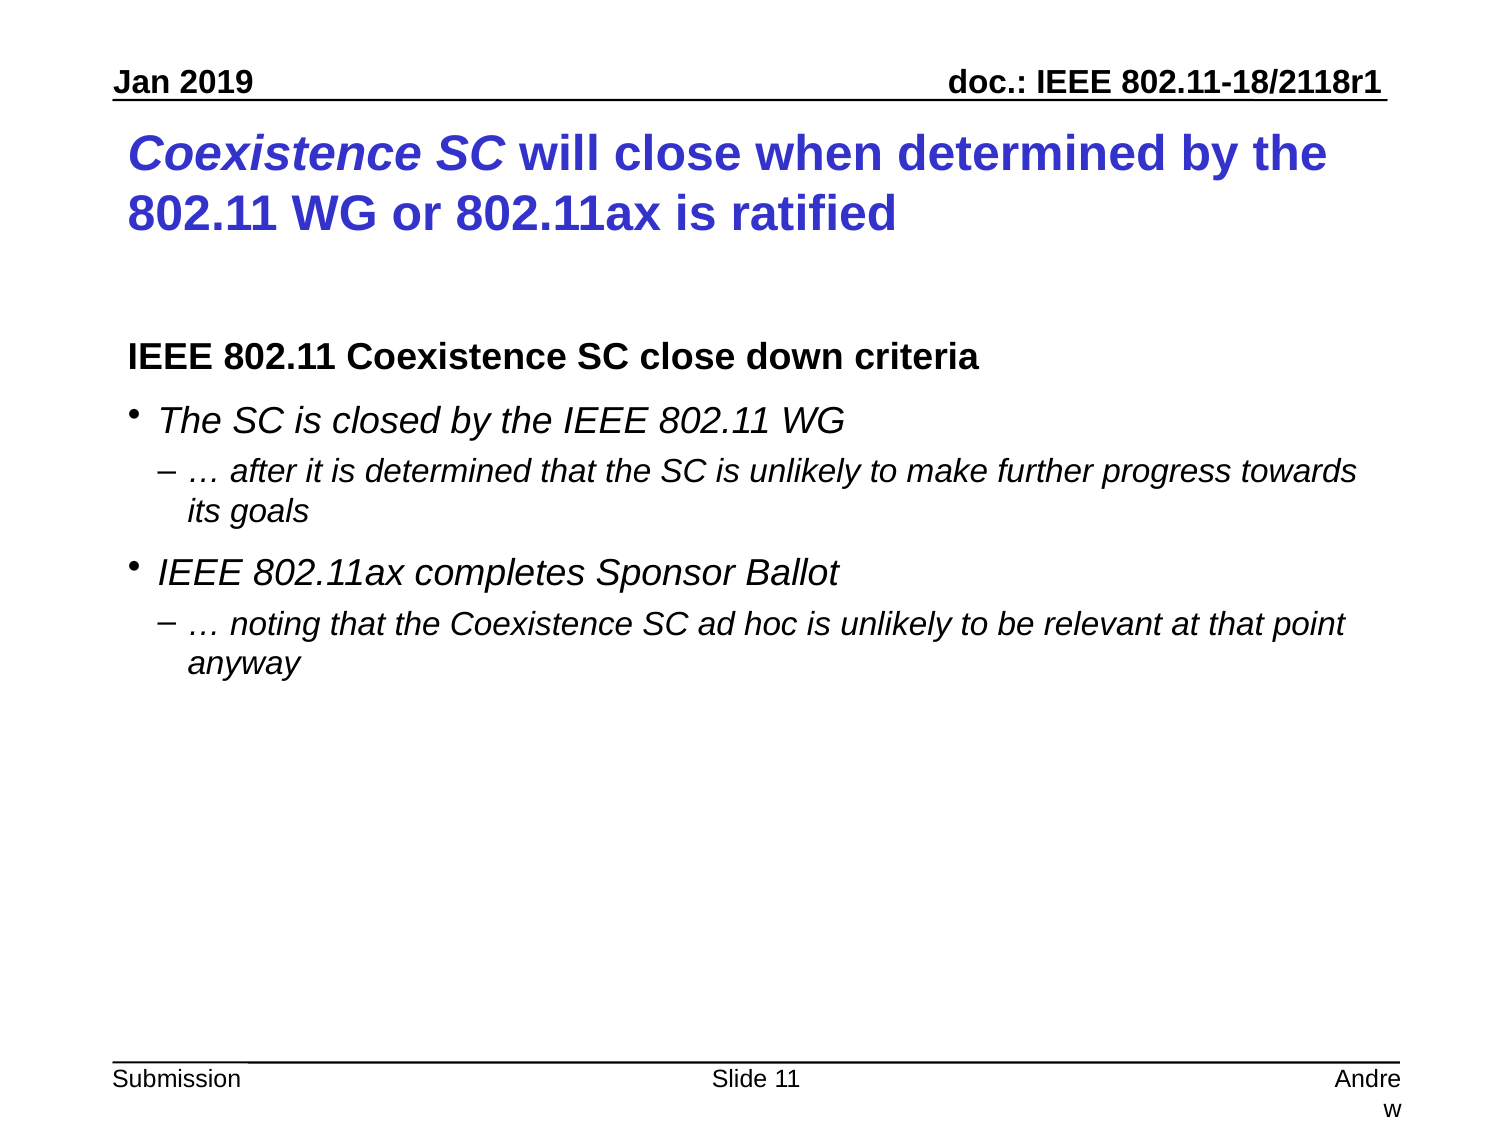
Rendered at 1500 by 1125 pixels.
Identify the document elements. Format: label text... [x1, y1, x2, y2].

list IEEE 802.11 Coexistence SC close down criteria The SC is closed by the IEEE 802.11 WG … after it is determined that the SC is unlikely to make further progress towards its goals IEEE 802.11ax completes Sponsor Ballot … noting that the Coexistence SC ad hoc is unlikely to be relevant at that point anyway [112, 324, 1388, 1000]
footer Andrew Myles, Cisco [1320, 1061, 1402, 1093]
title Coexistence SC will close when determined by the 802.11 WG or 802.11ax is ratified [112, 112, 1388, 288]
slide_number Slide 11 [709, 1061, 803, 1093]
